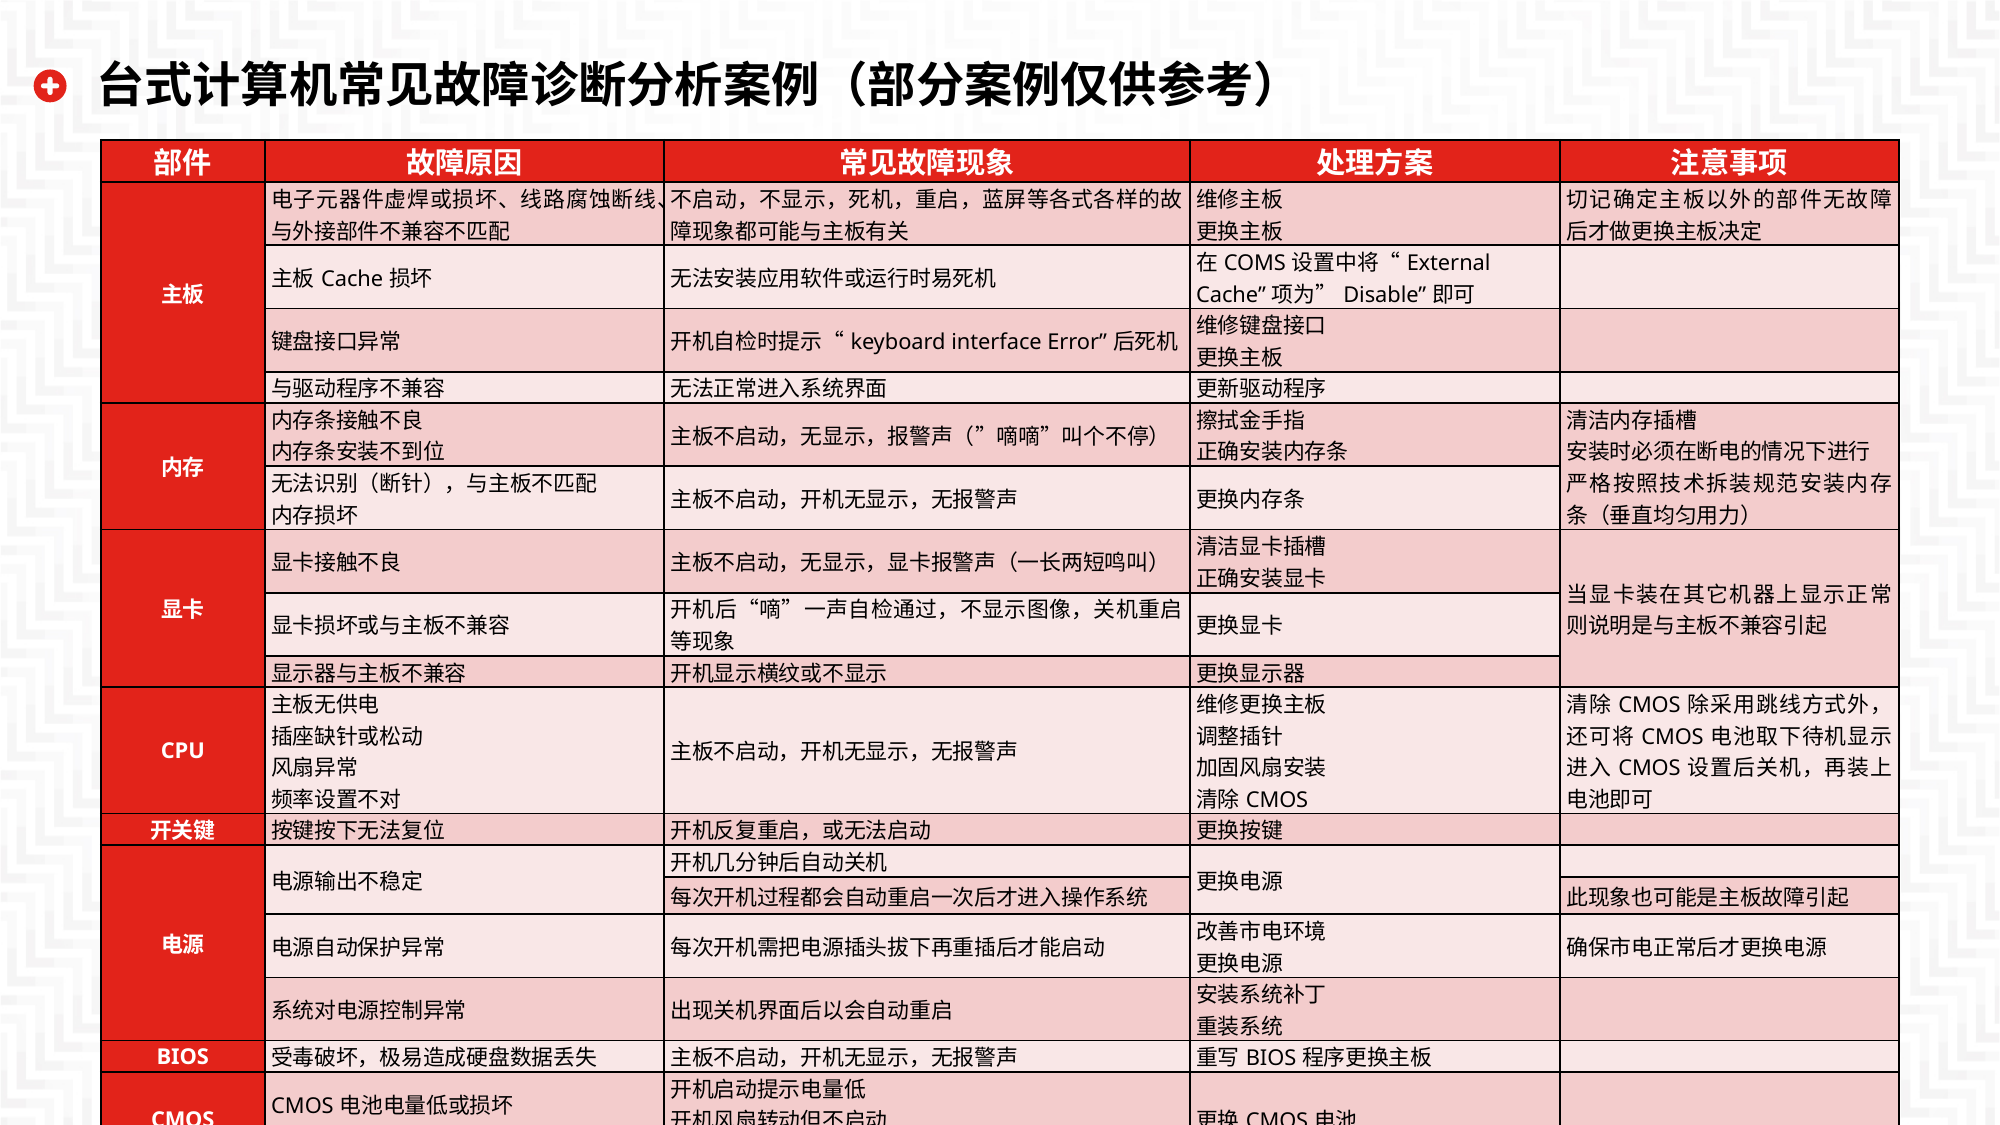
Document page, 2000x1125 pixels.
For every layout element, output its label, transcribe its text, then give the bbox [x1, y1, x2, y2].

table_cell 主板 [102, 183, 264, 402]
table_cell 重写BIOS程序更换主板 [1191, 1041, 1559, 1071]
table_cell 显示器与主板不兼容 [266, 657, 663, 686]
table_cell 开机反复重启，或无法启动 [665, 814, 1189, 844]
table_cell 每次开机过程都会自动重启一次后才进入操作系统 [665, 878, 1189, 913]
table_cell 键盘接口异常 [266, 309, 663, 371]
picture [0, 0, 2000, 1125]
table_header 常见故障现象 [665, 141, 1189, 181]
table_cell 显卡接触不良 [266, 530, 663, 592]
table_cell CMOS [102, 1073, 264, 1125]
table_cell [1561, 978, 1898, 1040]
table_cell 擦拭金手指 正确安装内存条 [1191, 404, 1559, 465]
table_cell 切记确定主板以外的部件无故障后才做更换主板决定 [1561, 183, 1898, 244]
table_cell [1561, 373, 1898, 402]
table_cell [1561, 246, 1898, 308]
table_cell [1561, 1041, 1898, 1071]
table_cell 与驱动程序不兼容 [266, 373, 663, 402]
table_cell 维修键盘接口 更换主板 [1191, 309, 1559, 371]
table_cell [1561, 1073, 1898, 1125]
table_cell 更换显示器 [1191, 657, 1559, 686]
table_cell 清洁内存插槽 安装时必须在断电的情况下进行 严格按照技术拆装规范安装内存条（垂直均匀用力） [1561, 404, 1898, 529]
table_header 故障原因 [266, 141, 663, 181]
table_cell 无法安装应用软件或运行时易死机 [665, 246, 1189, 308]
table_cell 开机启动提示电量低 开机风扇转动但不启动 开机启动后易死机 [665, 1073, 1189, 1125]
table_cell 主板不启动，开机无显示，无报警声 [665, 467, 1189, 529]
table_cell 主板Cache损坏 [266, 246, 663, 308]
table_cell 改善市电环境 更换电源 [1191, 915, 1559, 977]
table_cell 更换显卡 [1191, 594, 1559, 655]
table_cell 无法正常进入系统界面 [665, 373, 1189, 402]
table_cell 开机几分钟后自动关机 [665, 846, 1189, 876]
table_cell 出现关机界面后以会自动重启 [665, 978, 1189, 1040]
table_cell 电源 [102, 846, 264, 1040]
table_cell CMOS电池电量低或损坏 CMOS数据丢失或无法保存 [266, 1073, 663, 1125]
table_cell 内存 [102, 404, 264, 529]
table_cell 每次开机需把电源插头拔下再重插后才能启动 [665, 915, 1189, 977]
table_cell 维修更换主板 调整插针 加固风扇安装 清除CMOS [1191, 688, 1559, 813]
table_cell 更换按键 [1191, 814, 1559, 844]
table_cell 更换内存条 [1191, 467, 1559, 529]
table_cell 无法识别（断针），与主板不匹配 内存损坏 [266, 467, 663, 529]
table_cell 不启动，不显示，死机，重启，蓝屏等各式各样的故障现象都可能与主板有关 [665, 183, 1189, 244]
table_cell 清洁显卡插槽 正确安装显卡 [1191, 530, 1559, 592]
table_cell 内存条接触不良 内存条安装不到位 [266, 404, 663, 465]
table_cell 在COMS设置中将“External Cache”项为”Disable”即可 [1191, 246, 1559, 308]
table_cell 系统对电源控制异常 [266, 978, 663, 1040]
table_cell 开机显示横纹或不显示 [665, 657, 1189, 686]
table_cell [1561, 309, 1898, 371]
table_cell 电源自动保护异常 [266, 915, 663, 977]
table_cell 主板不启动，无显示，报警声（”嘀嘀”叫个不停） [665, 404, 1189, 465]
table_cell 更换电源 [1191, 846, 1559, 913]
table_cell 电源输出不稳定 [266, 846, 663, 913]
table_cell 清除CMOS除采用跳线方式外，还可将CMOS电池取下待机显示进入CMOS设置后关机，再装上电池即可 [1561, 688, 1898, 813]
table_cell 主板无供电 插座缺针或松动 风扇异常 频率设置不对 [266, 688, 663, 813]
text_box 台式计算机常见故障诊断分析案例（部分案例仅供参考） [85, 29, 1549, 136]
table_cell 更换CMOS电池 [1191, 1073, 1559, 1125]
table_cell 更新驱动程序 [1191, 373, 1559, 402]
table_cell 按键按下无法复位 [266, 814, 663, 844]
table_cell 受毒破坏，极易造成硬盘数据丢失 [266, 1041, 663, 1071]
table_cell 主板不启动，开机无显示，无报警声 [665, 1041, 1189, 1071]
table_cell CPU [102, 688, 264, 813]
table_cell 确保市电正常后才更换电源 [1561, 915, 1898, 977]
table_cell 此现象也可能是主板故障引起 [1561, 878, 1898, 913]
table_header 注意事项 [1561, 141, 1898, 181]
table_cell 安装系统补丁 重装系统 [1191, 978, 1559, 1040]
table_cell 开关键 [102, 814, 264, 844]
table_cell 维修主板 更换主板 [1191, 183, 1559, 244]
table_header 部件 [102, 141, 264, 181]
table_cell 主板不启动，无显示，显卡报警声（一长两短鸣叫） [665, 530, 1189, 592]
table_cell 电子元器件虚焊或损坏、线路腐蚀断线、与外接部件不兼容不匹配 [266, 183, 663, 244]
table_header 处理方案 [1191, 141, 1559, 181]
table_cell 显卡损坏或与主板不兼容 [266, 594, 663, 655]
table_cell 显卡 [102, 530, 264, 686]
table_cell BIOS [102, 1041, 264, 1071]
table_cell [1561, 814, 1898, 844]
table_cell 主板不启动，开机无显示，无报警声 [665, 688, 1189, 813]
table_cell 当显卡装在其它机器上显示正常则说明是与主板不兼容引起 [1561, 530, 1898, 686]
table_cell 开机自检时提示“keyboard interface Error”后死机 [665, 309, 1189, 371]
table_cell [1561, 846, 1898, 876]
table_cell 开机后“嘀”一声自检通过，不显示图像，关机重启等现象 [665, 594, 1189, 655]
